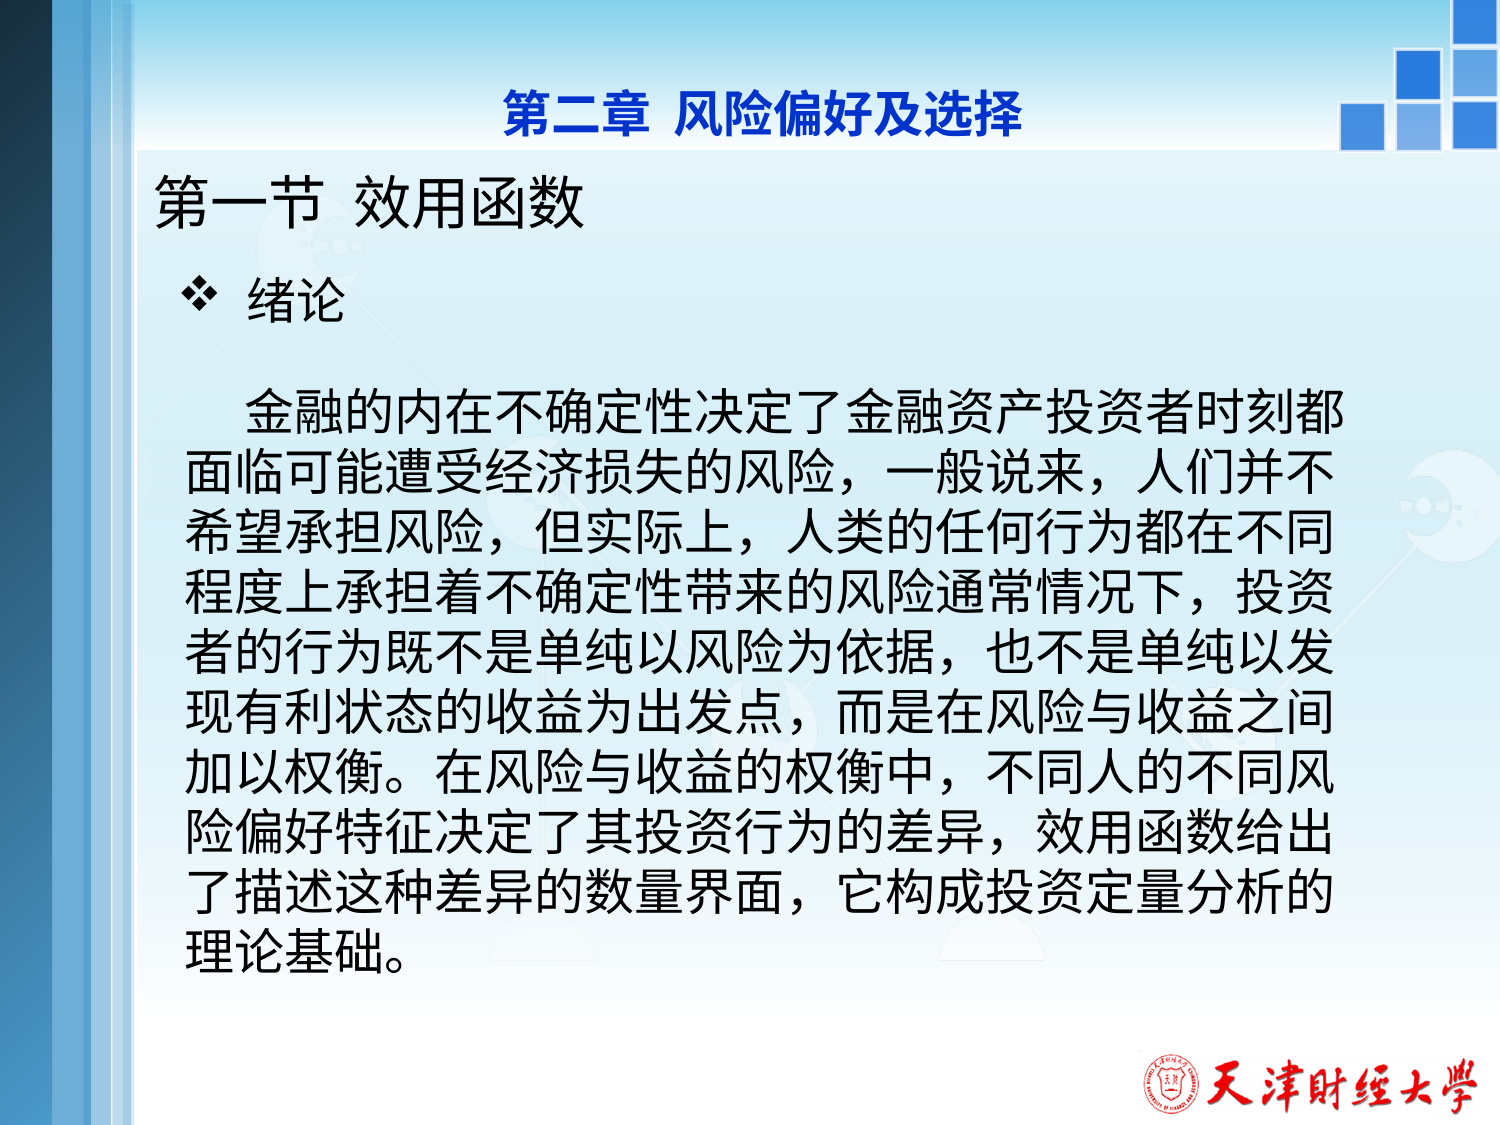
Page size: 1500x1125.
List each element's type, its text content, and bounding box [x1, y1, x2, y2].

text_box 金融的内在不确定性决定了金融资产投资者时刻都面临可能遭受经济损失的风险，一般说来，人们并不希望承担风险，但实际上，人类的任何行为都在不同程度上承担着不确定性带来的风险通常情况下，投资者的行为既不是单纯以风险为依据，也不是单纯以发现有利状态的收益为出发点，而是在风险与收益之间加以权衡。在风险与收益的权衡中，不同人的不同风险偏好特征决定了其投资行为的差异，效用函数给出了描述这种差异的数量界面，它构成投资定量分析的理论基础。 [169, 373, 1387, 989]
text_box 绪论 [162, 262, 788, 338]
title 第一节 效用函数 [137, 150, 1125, 251]
picture [1131, 1049, 1500, 1119]
picture [132, 150, 1500, 965]
text_box 第二章 风险偏好及选择 [137, 74, 1388, 150]
